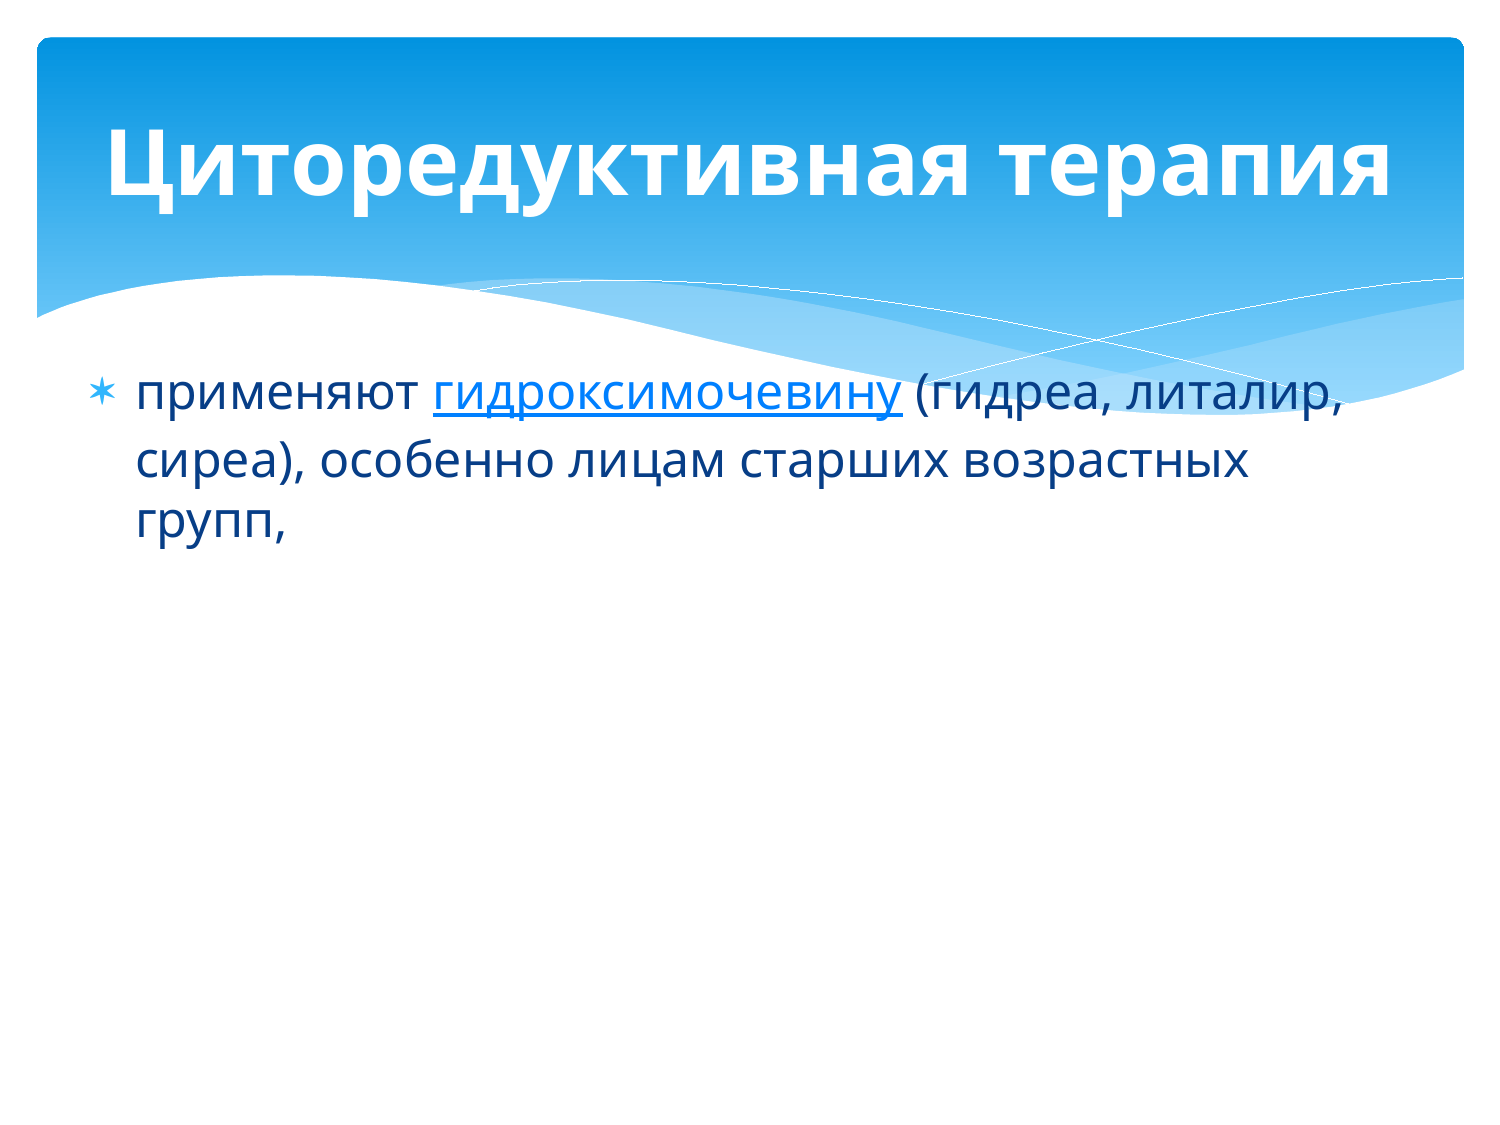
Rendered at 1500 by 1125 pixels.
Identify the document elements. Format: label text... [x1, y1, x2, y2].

title Циторедуктивная терапия [75, 55, 1425, 261]
list применяют гидроксимочевину (гидреа, литалир, сиреа), особенно лицам старших возрастных групп, [75, 351, 1425, 1000]
